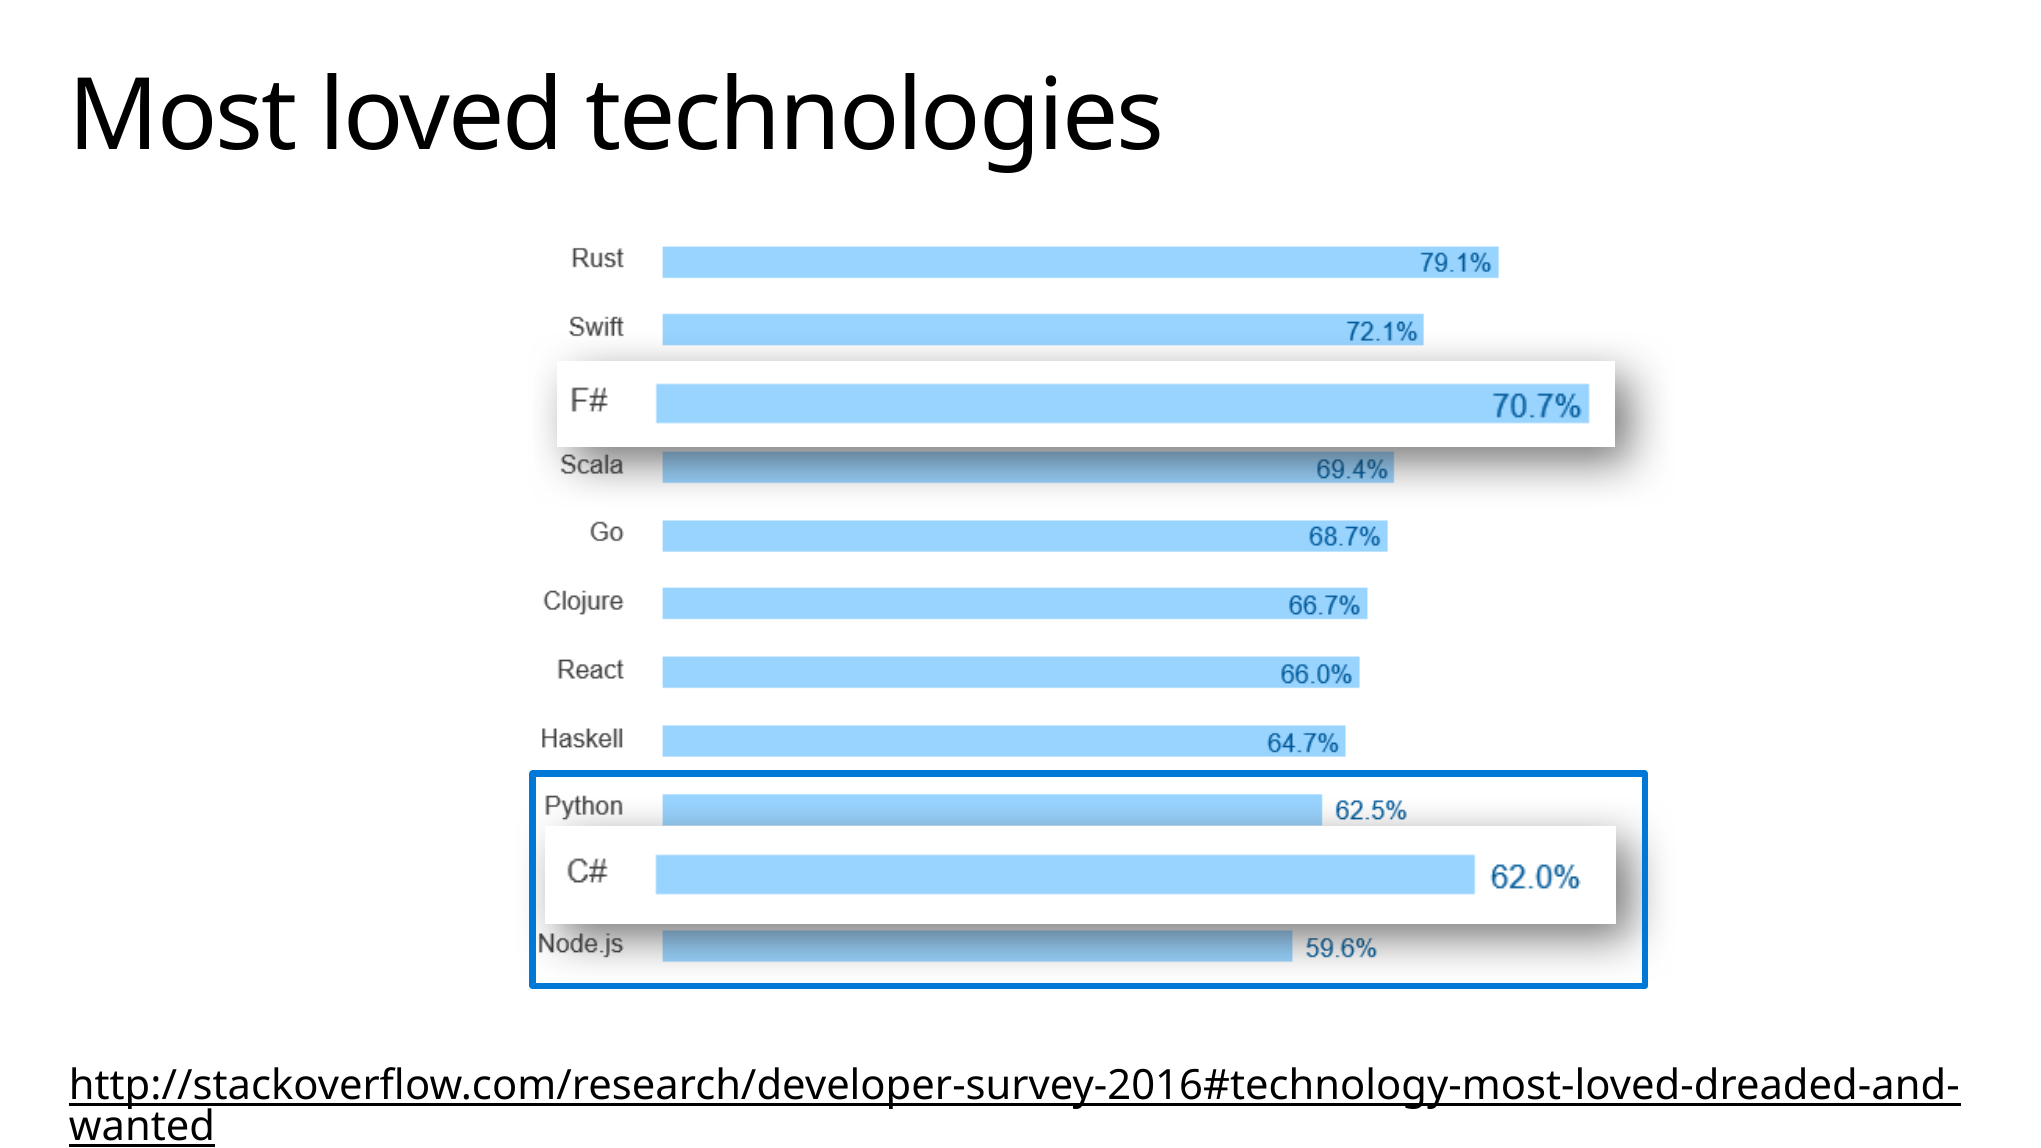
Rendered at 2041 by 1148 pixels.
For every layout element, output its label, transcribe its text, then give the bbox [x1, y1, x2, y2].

text_box [1539, 773, 1646, 987]
picture [501, 224, 1616, 987]
title Most loved technologies [45, 48, 1996, 199]
list http://stackoverflow.com/research/developer-survey-2016#technology-most-loved-dreaded-and-wanted [45, 1043, 1996, 1120]
